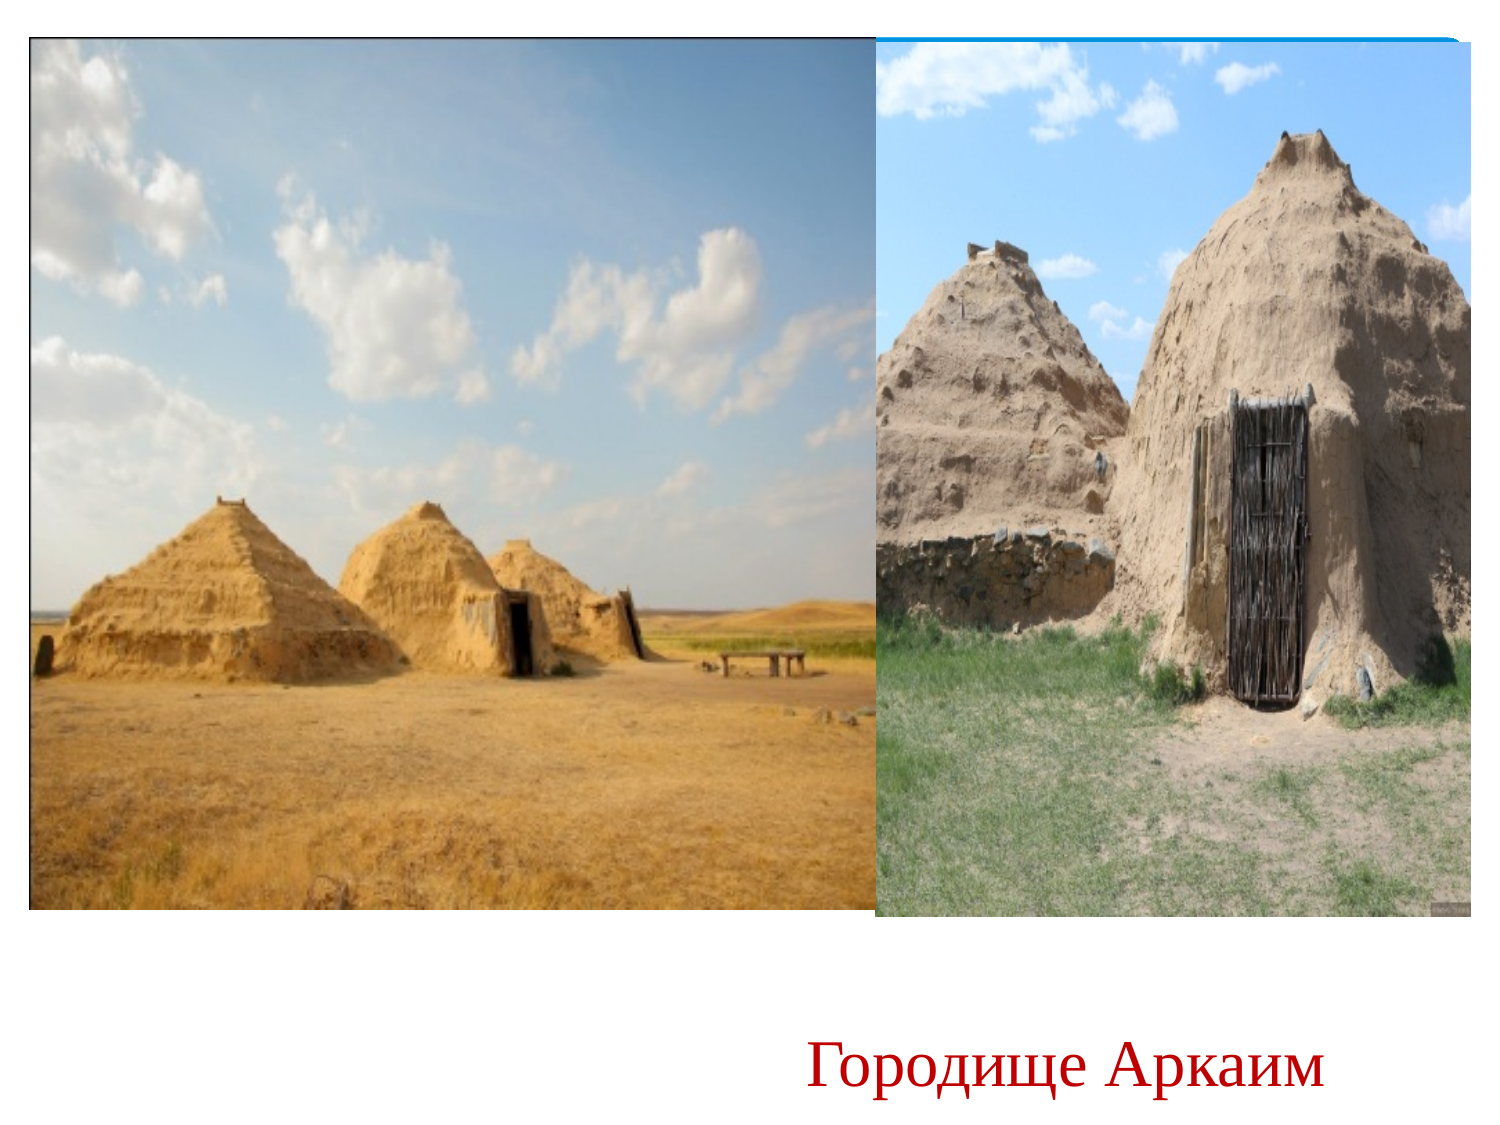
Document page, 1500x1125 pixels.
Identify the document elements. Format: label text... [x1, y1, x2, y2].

picture [29, 37, 1471, 918]
text_box Городище Аркаим [41, 920, 1447, 1107]
